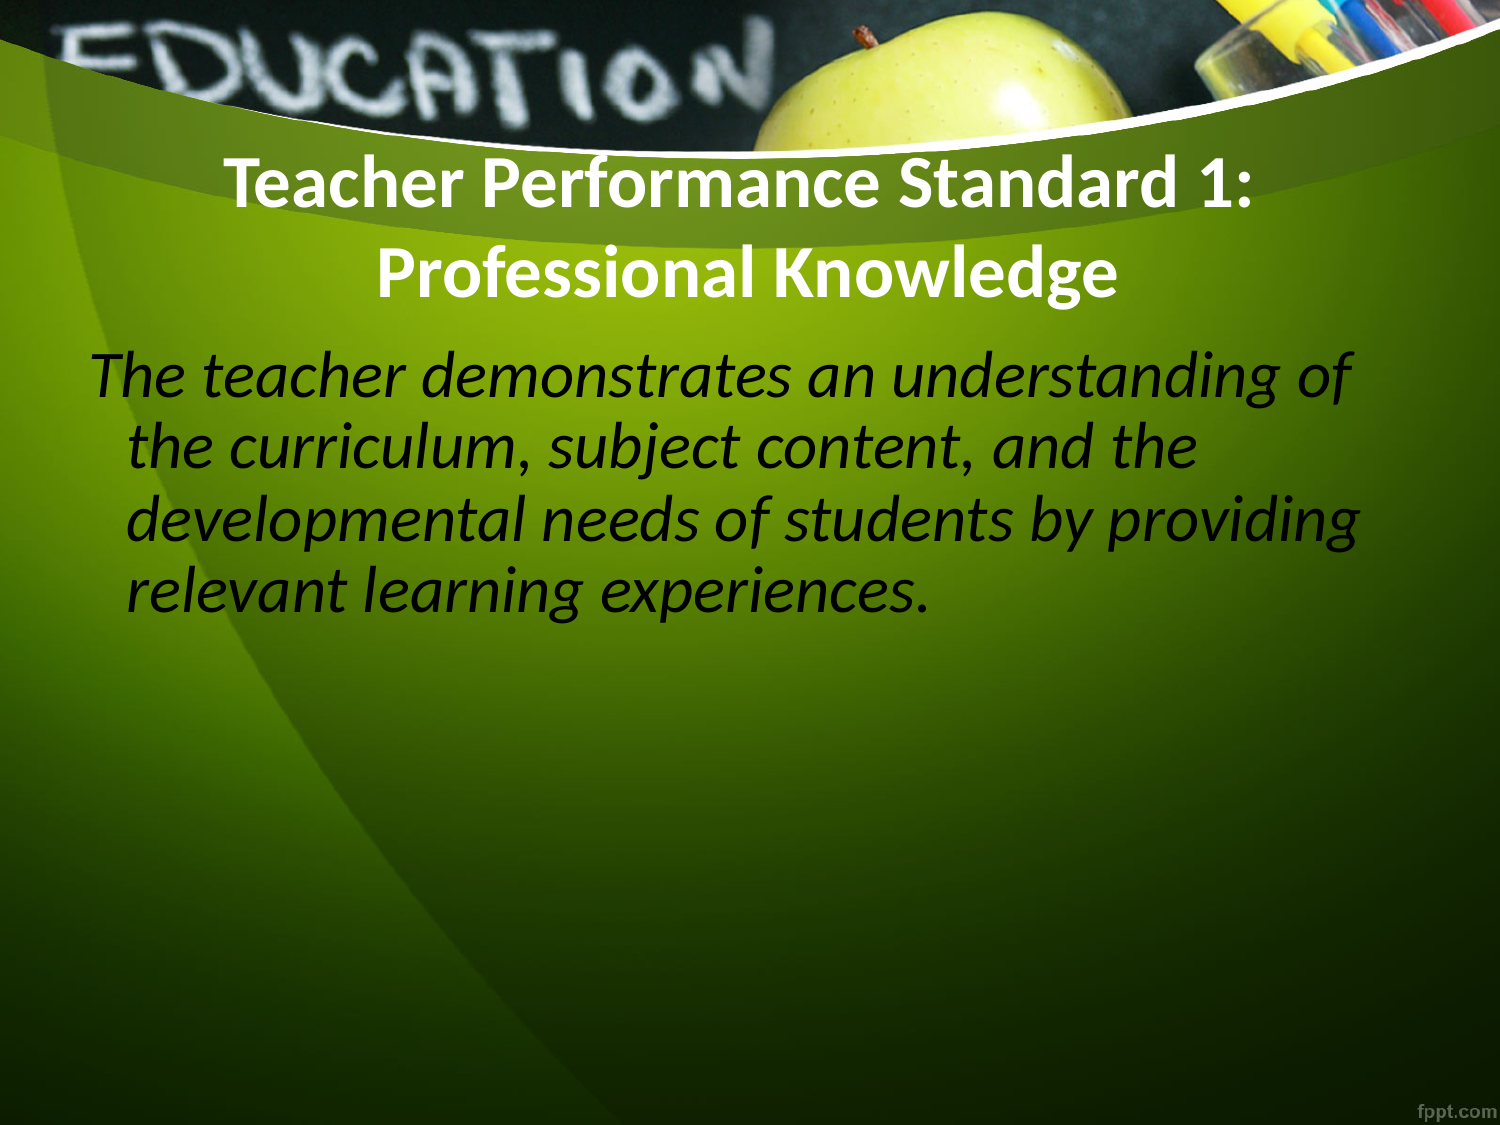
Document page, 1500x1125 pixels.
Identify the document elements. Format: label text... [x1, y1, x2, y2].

picture [0, 0, 1500, 1125]
text_box Teacher Performance Standard 1: Professional Knowledge [110, 125, 1386, 265]
text_box The teacher demonstrates an understanding of the curriculum, subject content, and the developmental needs of students by providing relevant learning experiences. [73, 265, 1455, 891]
